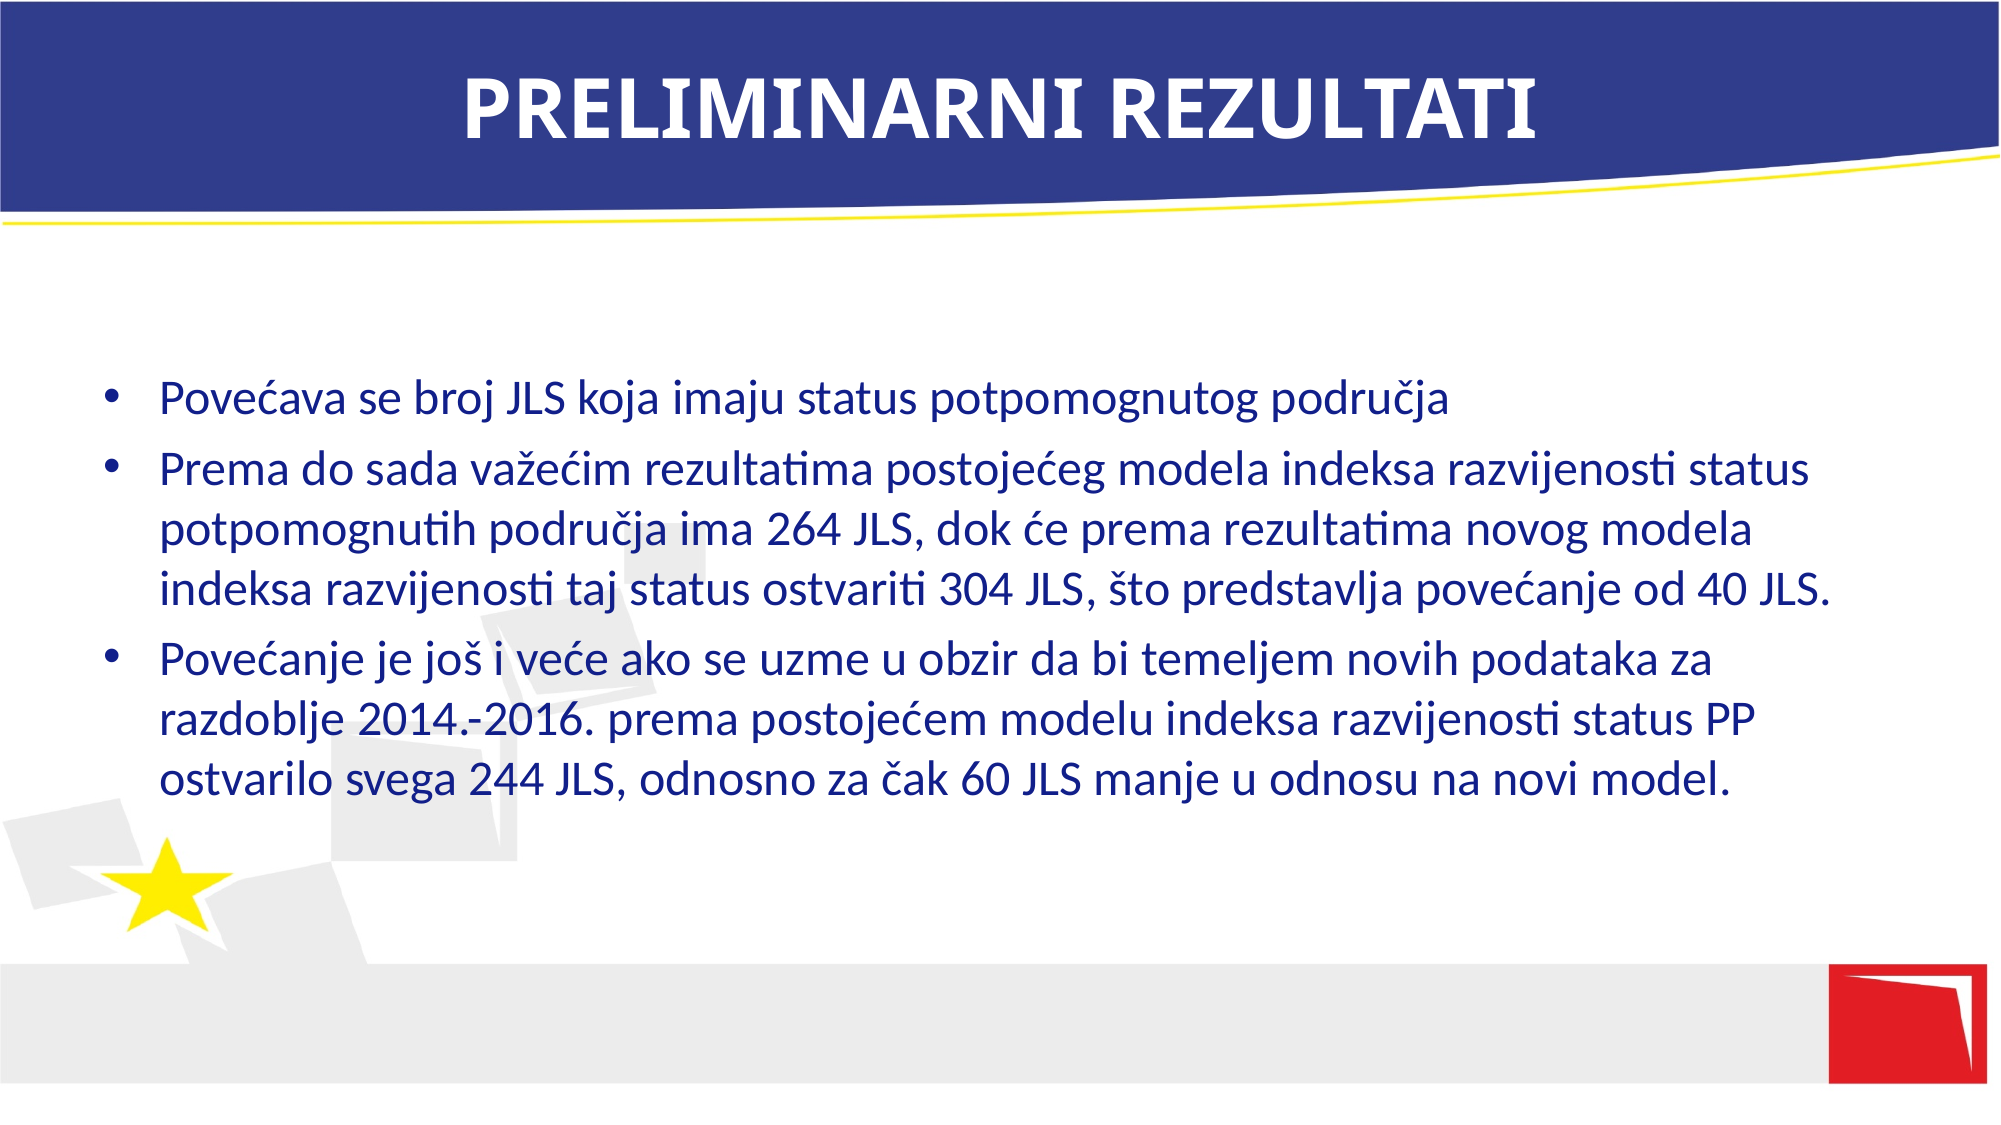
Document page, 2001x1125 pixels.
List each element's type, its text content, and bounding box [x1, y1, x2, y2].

list Povećava se broj JLS koja imaju status potpomognutog područja Prema do sada važećim rezultatima postojećeg modela indeksa razvijenosti status potpomognutih područja ima 264 JLS, dok će prema rezultatima novog modela indeksa razvijenosti taj status ostvariti 304 JLS, što predstavlja povećanje od 40 JLS. Povećanje je još i veće ako se uzme u obzir da bi temeljem novih podataka za razdoblje 2014.-2016. prema postojećem modelu indeksa razvijenosti status PP ostvarilo svega 244 JLS, odnosno za čak 60 JLS manje u odnosu na novi model. [88, 357, 1889, 1100]
title PRELIMINARNI REZULTATI [99, 35, 1900, 176]
picture [0, 0, 2001, 1125]
